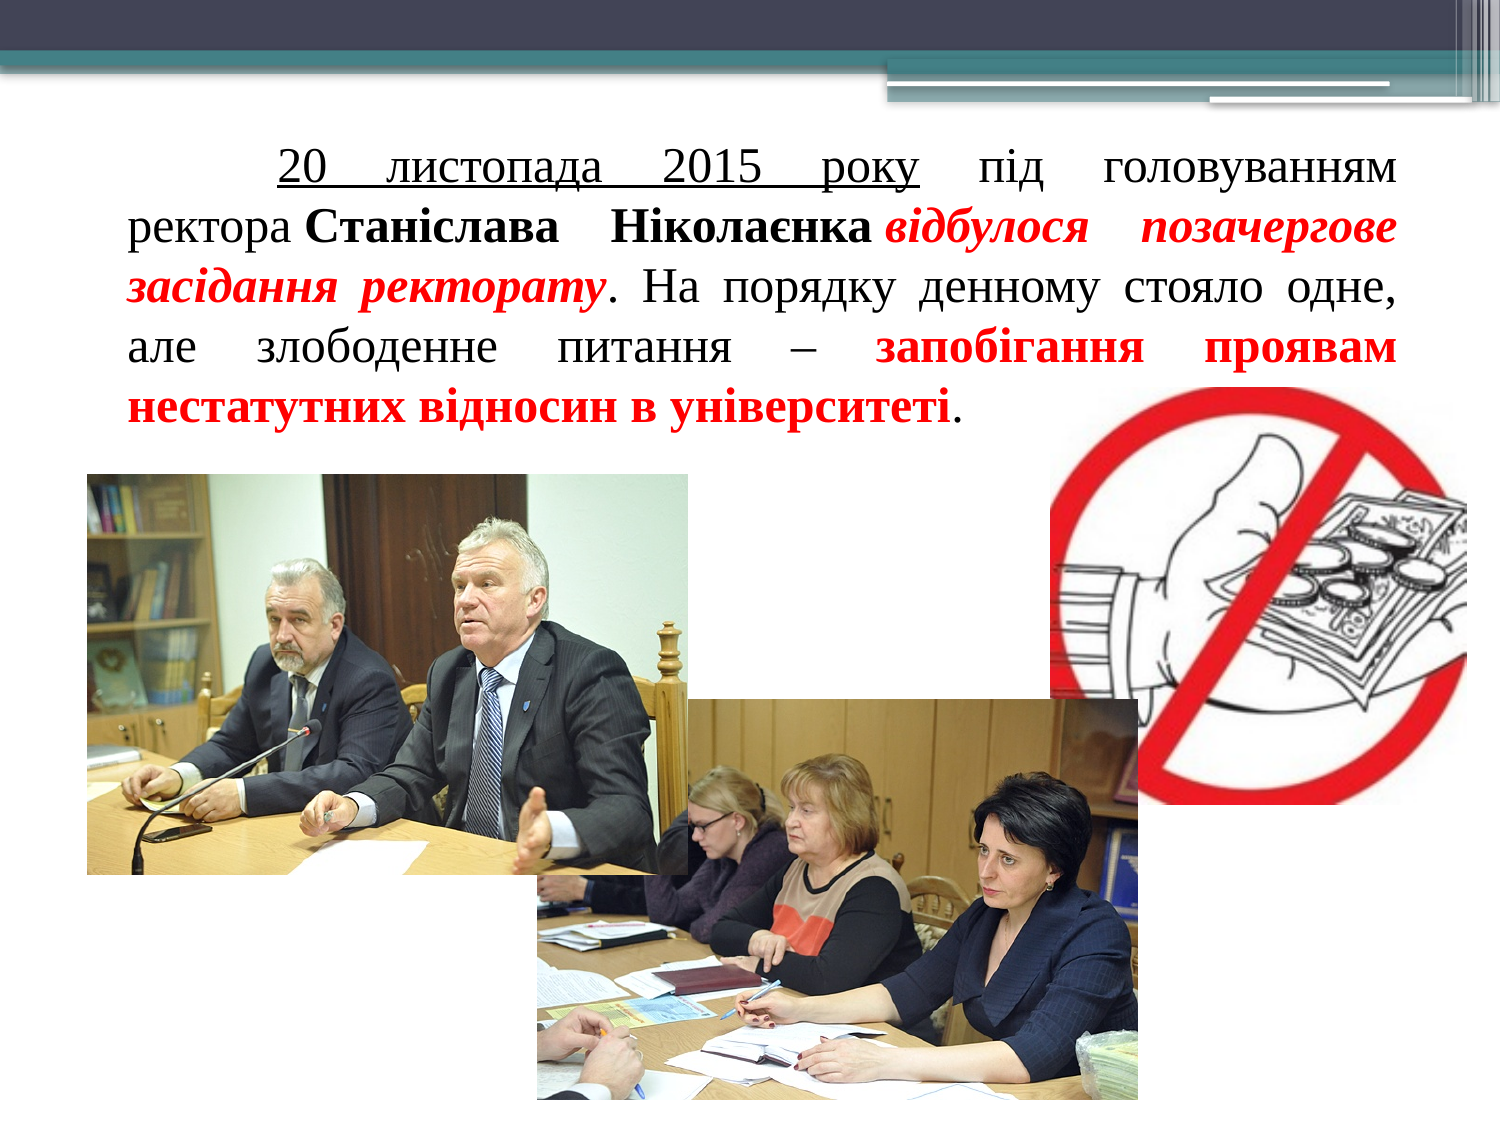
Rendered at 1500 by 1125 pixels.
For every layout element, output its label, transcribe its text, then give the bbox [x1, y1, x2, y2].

picture [87, 387, 1467, 1100]
text_box 20 листопада 2015 року під головуванням ректора Станіслава Ніколаєнка відбулося позачергове засідання ректорату. На порядку денному стояло одне, але злободенне питання – запобігання проявам нестатутних відносин в університеті. [112, 124, 1413, 440]
